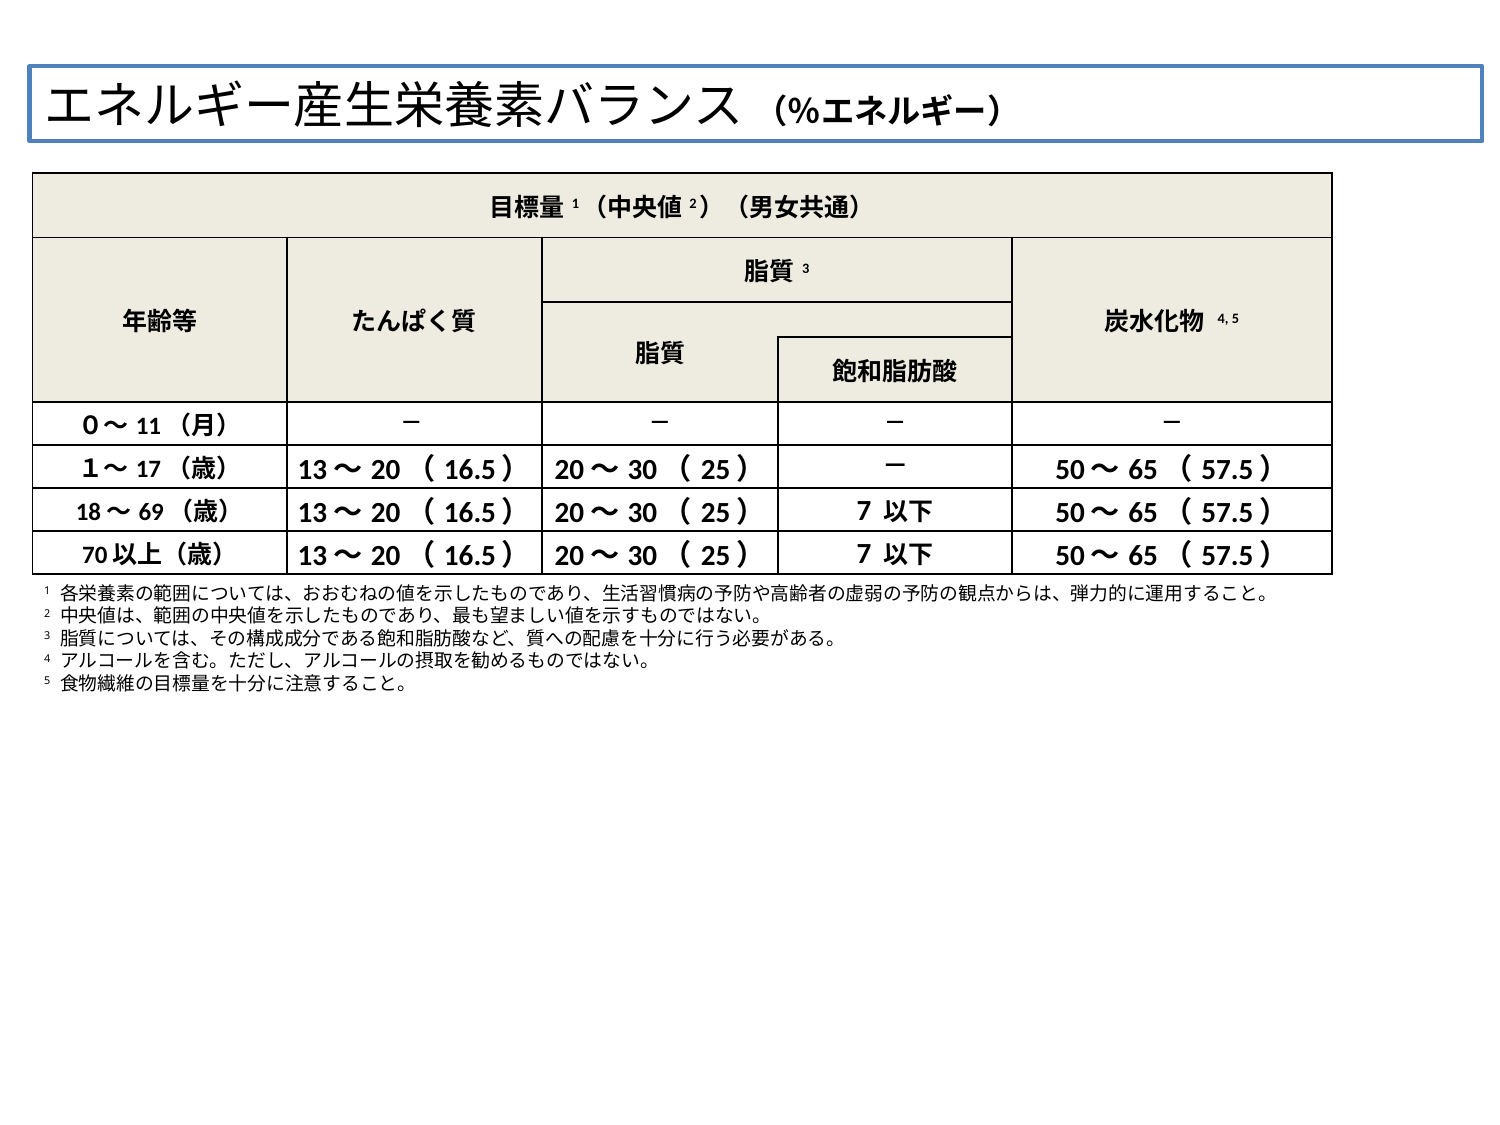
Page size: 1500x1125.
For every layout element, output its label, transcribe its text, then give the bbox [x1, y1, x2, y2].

table_cell 13～20（16.5） [288, 532, 541, 573]
table_header 目標量1（中央値2）（男女共通） [33, 174, 1331, 237]
text_box エネルギー産生栄養素バランス （％エネルギー） [27, 64, 1484, 143]
table_cell ― [1013, 403, 1331, 444]
table_cell 7 以下 [779, 532, 1011, 573]
table_cell 炭水化物 4, 5 [1013, 238, 1331, 401]
table_cell 20～30（25） [543, 446, 777, 487]
table_cell ― [288, 403, 541, 444]
table_cell 20～30（25） [543, 489, 777, 530]
table_cell 50～65（57.5） [1013, 489, 1331, 530]
table_cell 7 以下 [779, 489, 1011, 530]
table_cell 脂質 [543, 303, 778, 401]
table_cell 13～20（16.5） [288, 489, 541, 530]
table_cell 70以上（歳） [33, 532, 286, 573]
table_cell ― [779, 446, 1011, 487]
table_cell 50～65（57.5） [1013, 532, 1331, 573]
table_cell ― [779, 403, 1011, 444]
table_cell 脂質 3 [543, 238, 1011, 301]
table_cell [778, 303, 1011, 336]
table_cell ― [543, 403, 777, 444]
table_cell 飽和脂肪酸 [779, 338, 1011, 401]
text_box 1 各栄養素の範囲については、おおむねの値を示したものであり、生活習慣病の予防や高齢者の虚弱の予防の観点からは、弾力的に運用すること。 2 中央値は、範囲の中央値を示したものであり、最も望ましい値を示すものではない。 3 脂質については、その構成成分である飽和脂肪酸など、質への配慮を十分に行う必要がある。 4 アルコールを含む。ただし、アルコールの摂取を勧めるものではない。 5 食物繊維の目標量を十分に注意すること。 [29, 574, 1329, 702]
table_cell 20～30（25） [543, 532, 777, 573]
table_cell 13～20（16.5） [288, 446, 541, 487]
table_cell たんぱく質 [288, 238, 541, 401]
table_cell １～17（歳） [33, 446, 286, 487]
table_cell 18～69（歳） [33, 489, 286, 530]
table_cell ０～11（月） [33, 403, 286, 444]
table_cell 年齢等 [33, 238, 286, 401]
table_cell 50～65（57.5） [1013, 446, 1331, 487]
